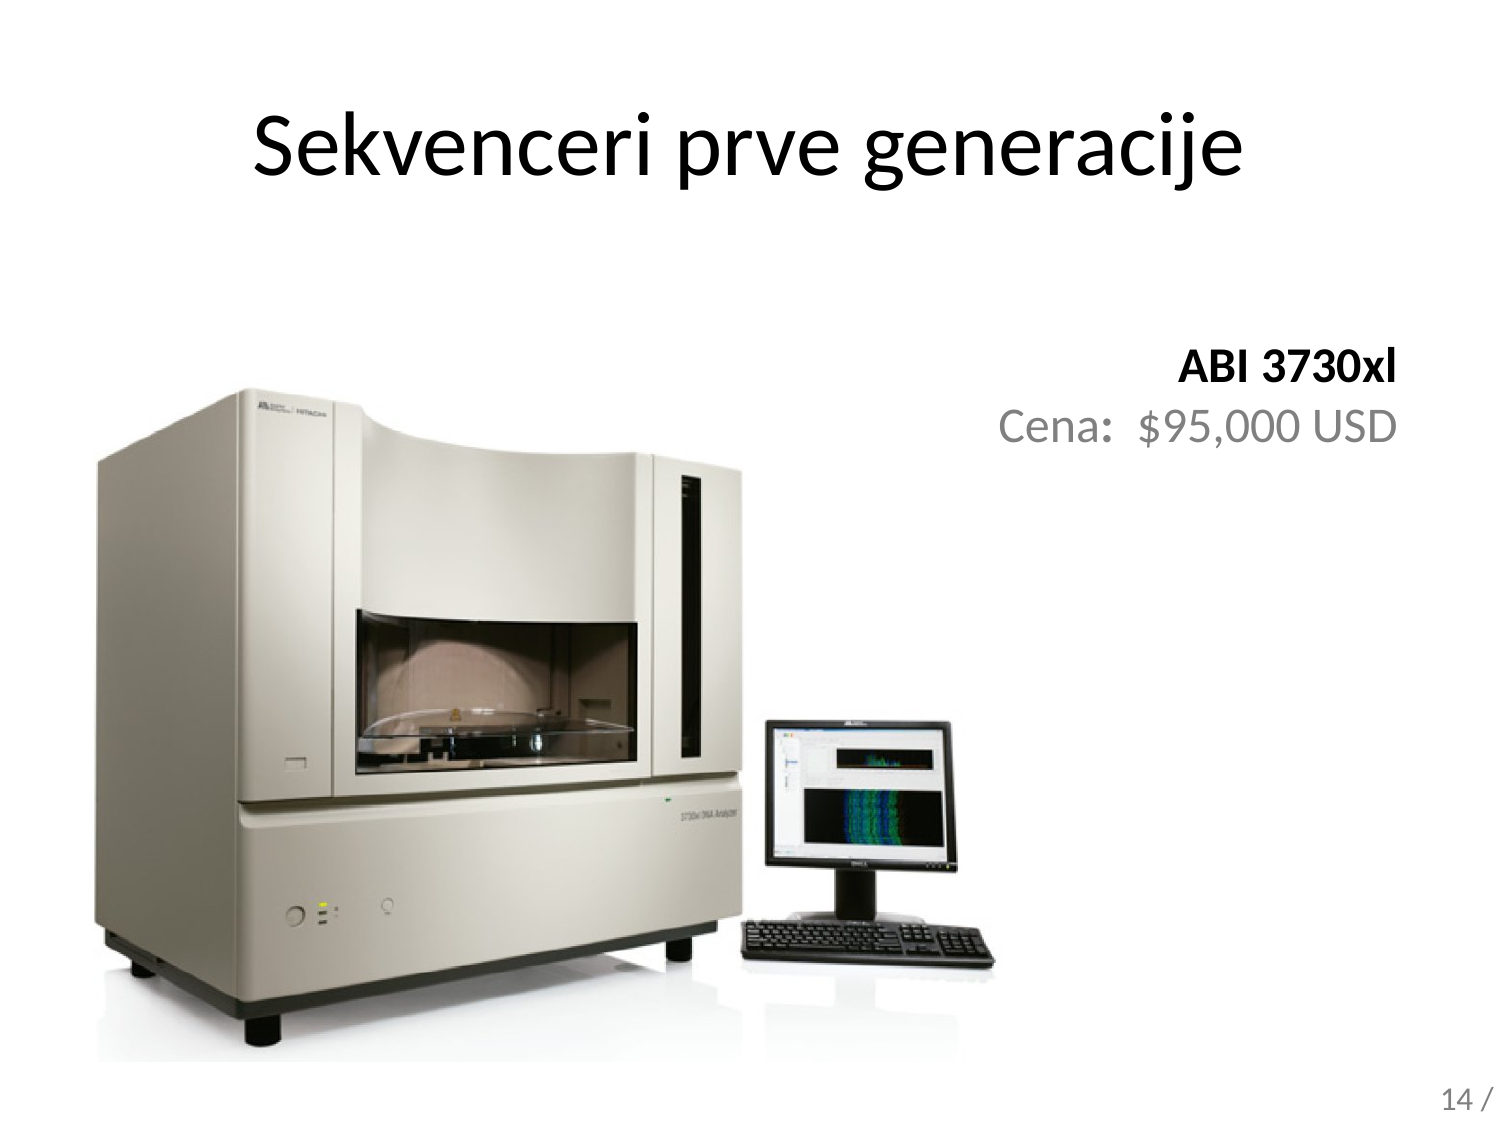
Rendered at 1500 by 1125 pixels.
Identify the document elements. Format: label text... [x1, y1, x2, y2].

title Sekvenceri prve generacije [75, 45, 1425, 233]
picture [62, 371, 1013, 1062]
text_box ABI 3730xl Cena: $95,000 USD [983, 324, 1413, 460]
